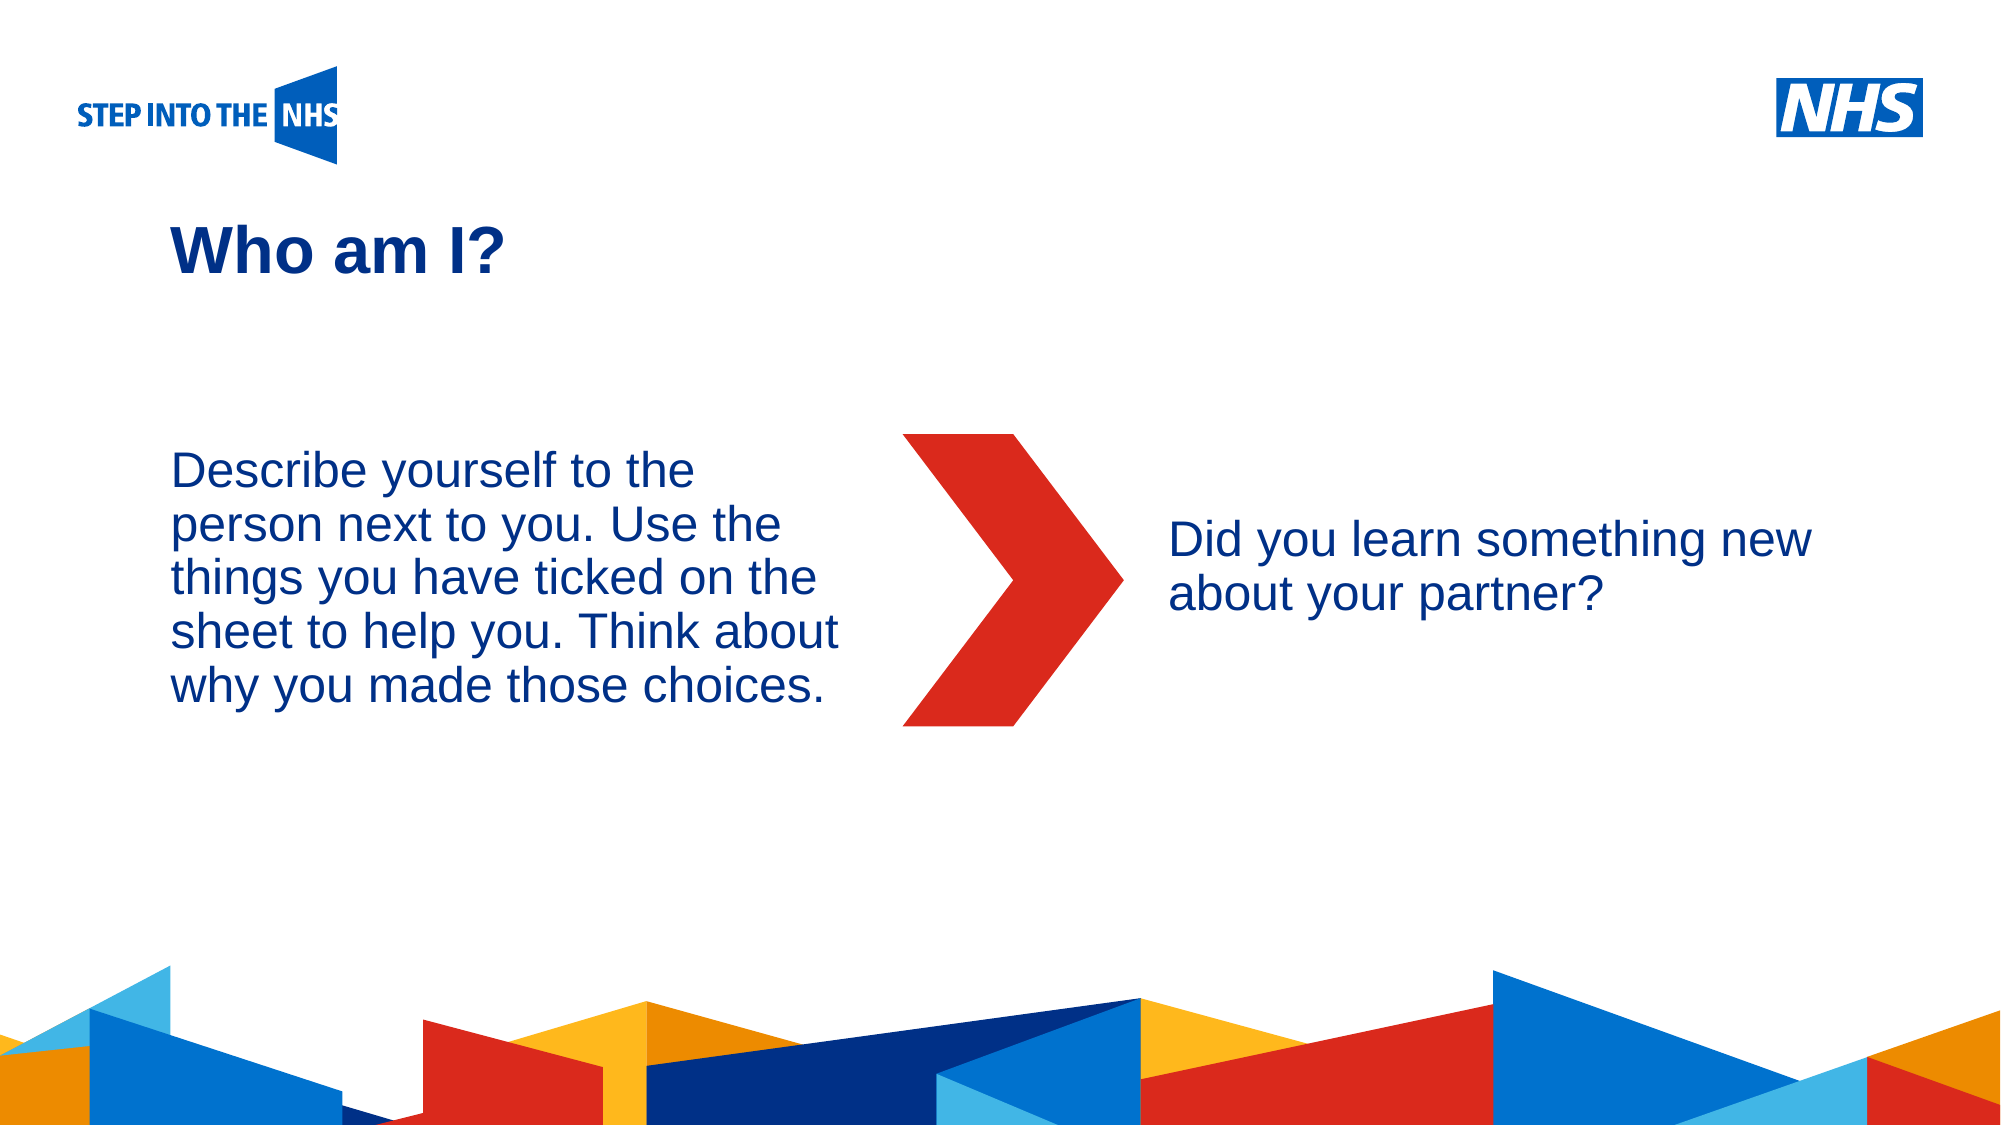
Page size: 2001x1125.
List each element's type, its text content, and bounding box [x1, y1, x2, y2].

title Who am I? [170, 216, 1812, 306]
list Did you learn something new about your partner? [1168, 513, 1888, 982]
text_box [900, 433, 1126, 728]
list Describe yourself to the person next to you. Use the things you have ticked on the sheet to help you. Think about why you made those choices. [170, 443, 859, 1026]
